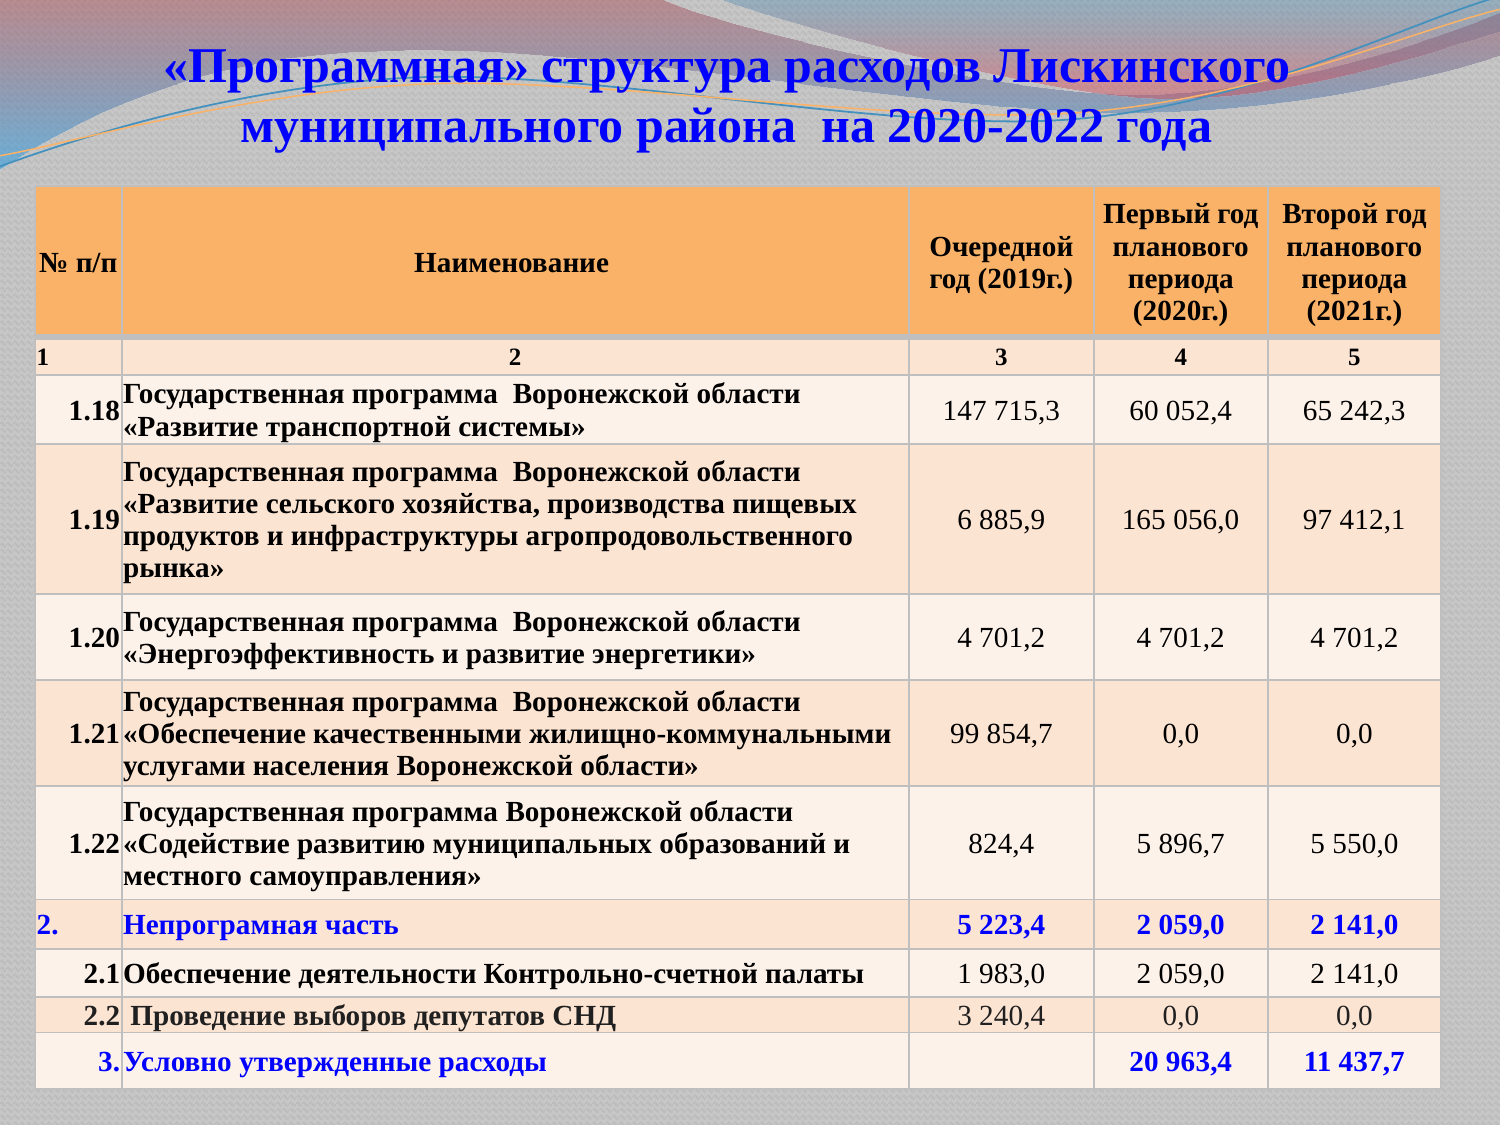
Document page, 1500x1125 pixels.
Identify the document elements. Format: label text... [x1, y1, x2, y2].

table_cell 2 059,0 [1095, 950, 1267, 996]
table_cell 4 701,2 [910, 595, 1093, 679]
table_cell Государственная программа Воронежской области «Содействие развитию муниципальных образований и местного самоуправления» [123, 787, 908, 899]
table_cell 1.21 [36, 681, 121, 785]
table_cell 4 701,2 [1269, 595, 1440, 679]
table_cell 2.2 [36, 998, 121, 1032]
table_cell 11 437,7 [1269, 1033, 1440, 1088]
table_header Первый год планового периода (2020г.) [1095, 187, 1267, 334]
table_cell 3. [36, 1033, 121, 1088]
table_cell 1.22 [36, 787, 121, 899]
table_cell Обеспечение деятельности Контрольно-счетной палаты [123, 950, 908, 996]
table_cell Непрограмная часть [123, 900, 908, 948]
table_cell 2 141,0 [1269, 950, 1440, 996]
table_cell 1 [36, 340, 121, 374]
table_cell [910, 1033, 1093, 1088]
table_cell Государственная программа Воронежской области «Обеспечение качественными жилищно-коммунальными услугами населения Воронежской области» [123, 681, 908, 785]
table_cell 2. [36, 900, 121, 948]
table_cell 1.19 [36, 445, 121, 593]
table_cell 147 715,3 [910, 376, 1093, 443]
table_cell 5 [1269, 340, 1440, 374]
table_cell 1 983,0 [910, 950, 1093, 996]
table_cell 20 963,4 [1095, 1033, 1267, 1088]
table_cell 3 240,4 [910, 998, 1093, 1032]
table_header № п/п [36, 187, 121, 334]
table_cell 0,0 [1095, 998, 1267, 1032]
table_cell 5 550,0 [1269, 787, 1440, 899]
table_cell 2 [123, 340, 908, 374]
table_cell 5 896,7 [1095, 787, 1267, 899]
table_cell 4 [1095, 340, 1267, 374]
table_cell Государственная программа Воронежской области «Развитие транспортной системы» [123, 376, 908, 443]
table_cell Условно утвержденные расходы [123, 1033, 908, 1088]
table_cell Проведение выборов депутатов СНД [123, 998, 908, 1032]
table_cell 2 059,0 [1095, 900, 1267, 948]
table_header Второй год планового периода (2021г.) [1269, 187, 1440, 334]
table_cell 3 [910, 340, 1093, 374]
table_header Очередной год (2019г.) [910, 187, 1093, 334]
title «Программная» структура расходов Лискинского муниципального района на 2020-2022 года [35, 35, 1418, 153]
table_cell 6 885,9 [910, 445, 1093, 593]
table_cell 4 701,2 [1095, 595, 1267, 679]
table_cell 97 412,1 [1269, 445, 1440, 593]
table_cell 0,0 [1269, 681, 1440, 785]
table_cell 5 223,4 [910, 900, 1093, 948]
table_cell 1.18 [36, 376, 121, 443]
table_cell Государственная программа Воронежской области «Энергоэффективность и развитие энергетики» [123, 595, 908, 679]
table_cell 99 854,7 [910, 681, 1093, 785]
table_cell 2 141,0 [1269, 900, 1440, 948]
table_cell 65 242,3 [1269, 376, 1440, 443]
table_cell 2.1 [36, 950, 121, 996]
table_cell 165 056,0 [1095, 445, 1267, 593]
table_header Наименование [123, 187, 908, 334]
table_cell 0,0 [1095, 681, 1267, 785]
table_cell 824,4 [910, 787, 1093, 899]
table_cell 60 052,4 [1095, 376, 1267, 443]
table_cell 0,0 [1269, 998, 1440, 1032]
table_cell 1.20 [36, 595, 121, 679]
table_cell Государственная программа Воронежской области «Развитие сельского хозяйства, производства пищевых продуктов и инфраструктуры агропродовольственного рынка» [123, 445, 908, 593]
